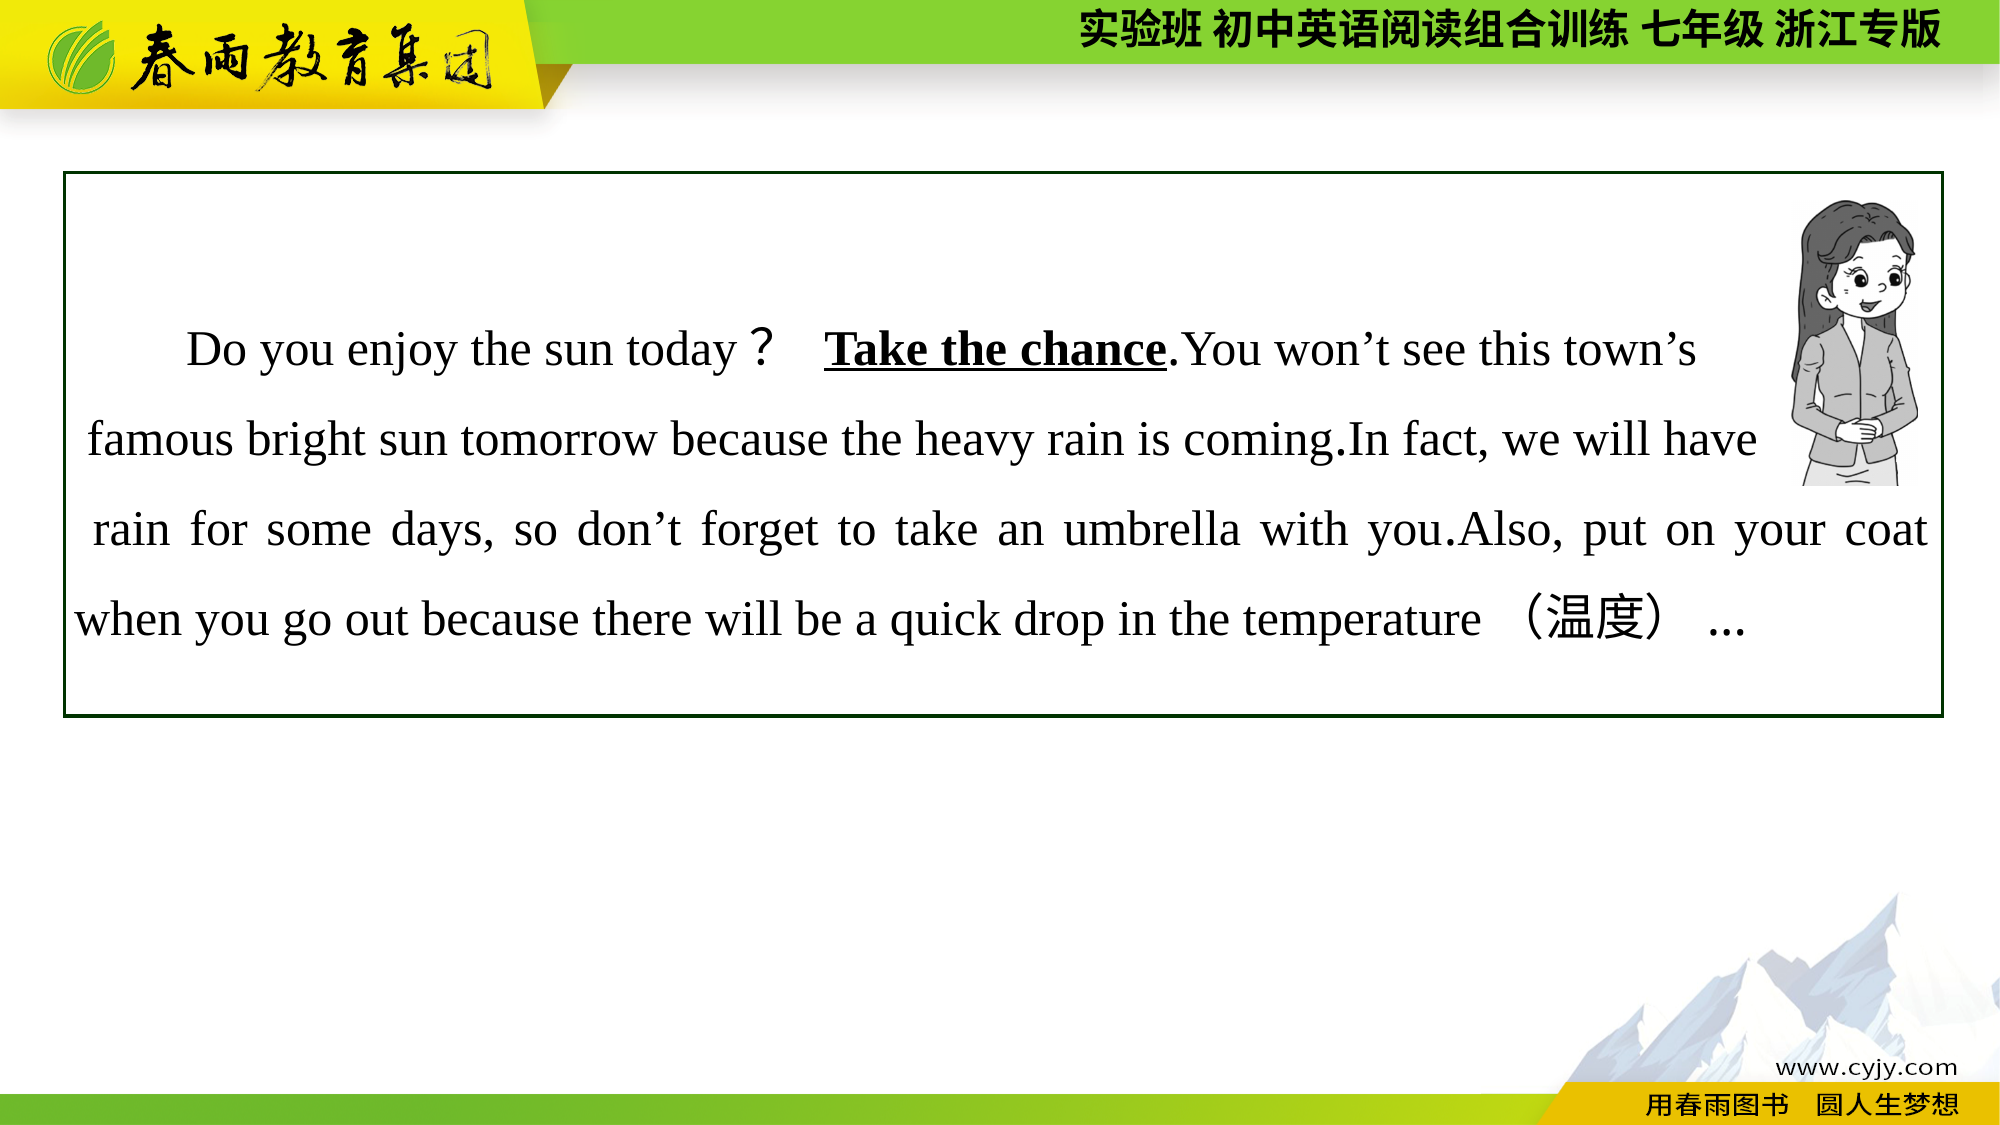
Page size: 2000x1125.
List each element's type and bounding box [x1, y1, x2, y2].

text_box [59, 277, 64, 653]
picture [0, 0, 2000, 1125]
text_box [64, 172, 1943, 716]
